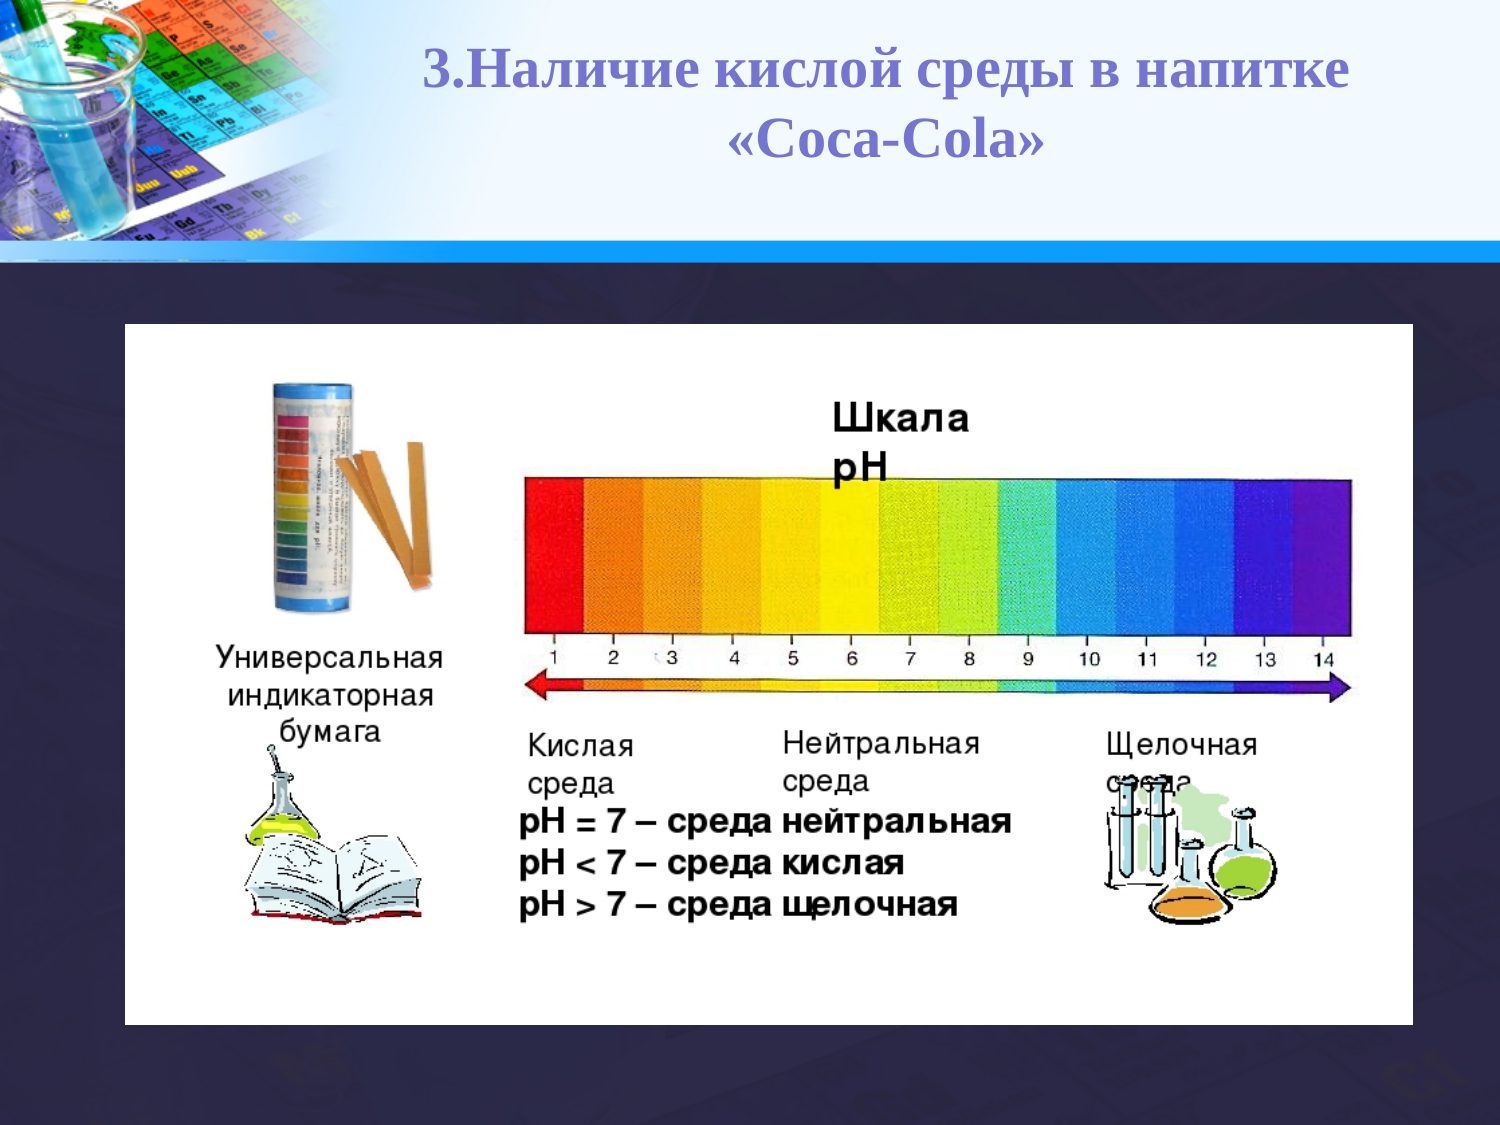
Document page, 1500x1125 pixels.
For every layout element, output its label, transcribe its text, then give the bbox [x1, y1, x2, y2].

picture [0, 0, 1500, 1125]
title 3.Наличие кислой среды в напитке «Coca-Cola» [317, 24, 1456, 213]
list [37, 274, 1463, 1063]
